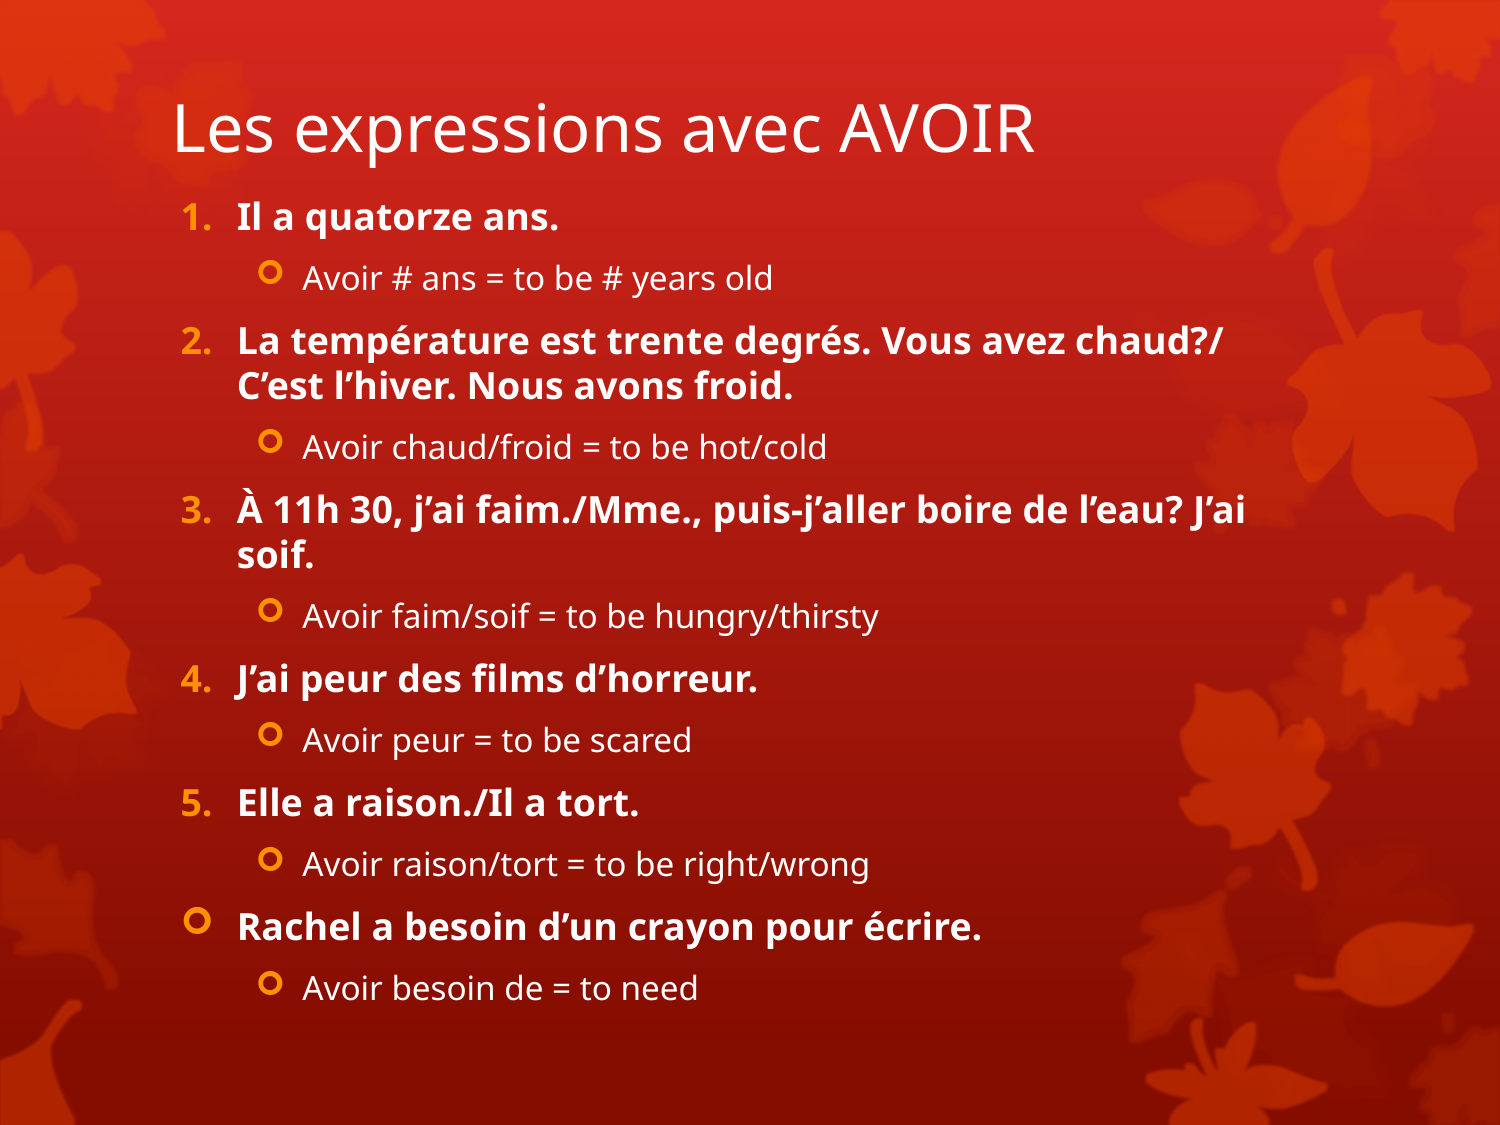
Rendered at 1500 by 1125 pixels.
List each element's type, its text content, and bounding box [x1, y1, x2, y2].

title Les expressions avec AVOIR [156, 50, 1325, 202]
list Il a quatorze ans. Avoir # ans = to be # years old La température est trente degrés. Vous avez chaud?/ C’est l’hiver. Nous avons froid. Avoir chaud/froid = to be hot/cold À 11h 30, j’ai faim./Mme., puis-j’aller boire de l’eau? J’ai soif. Avoir faim/soif = to be hungry/thirsty J’ai peur des films d’horreur. Avoir peur = to be scared Elle a raison./Il a tort. Avoir raison/tort = to be right/wrong Rachel a besoin d’un crayon pour écrire. Avoir besoin de = to need [165, 174, 1335, 1025]
